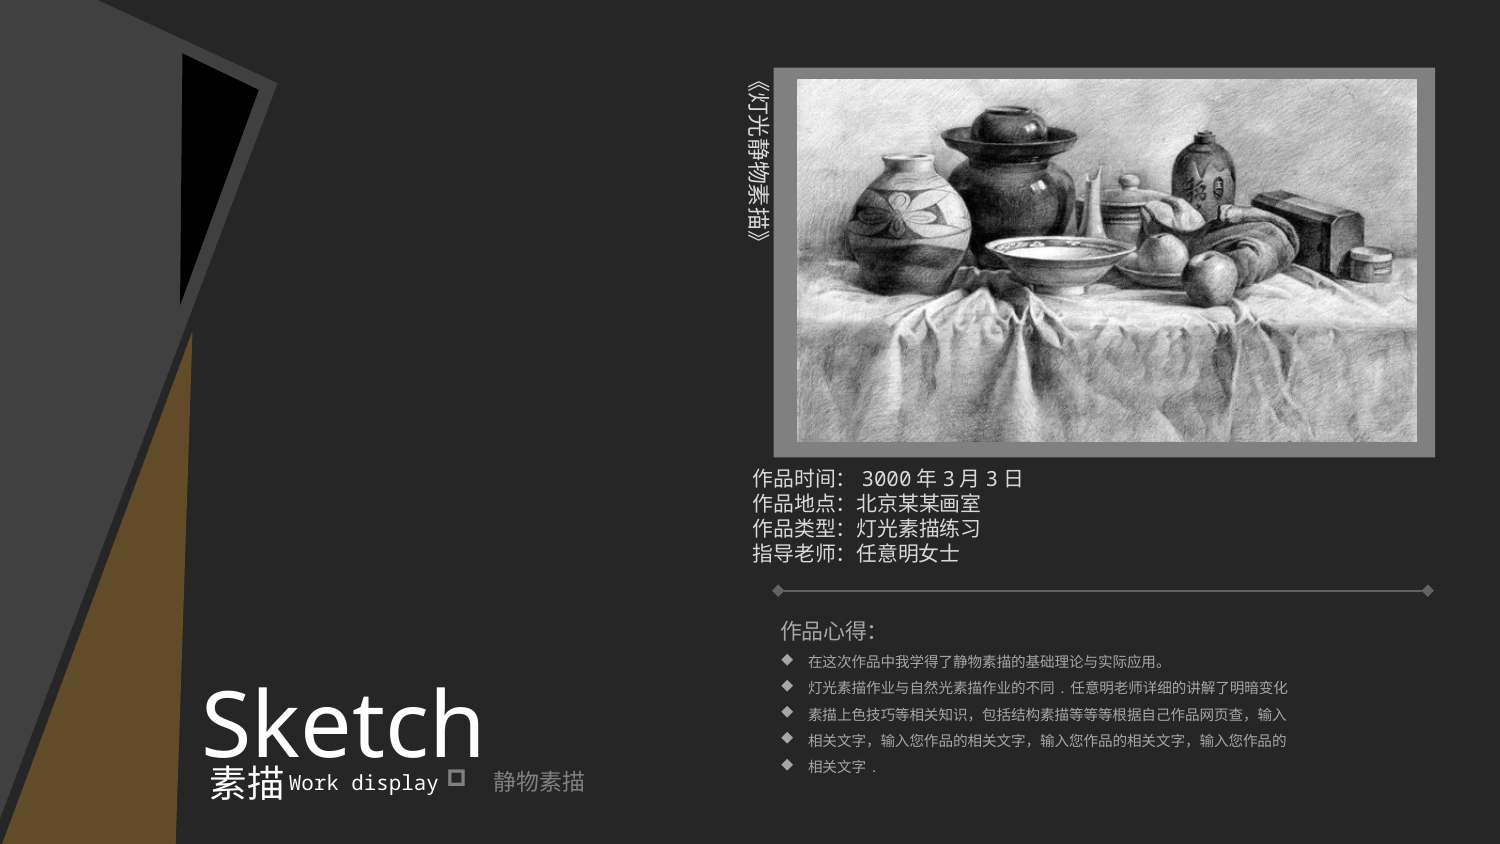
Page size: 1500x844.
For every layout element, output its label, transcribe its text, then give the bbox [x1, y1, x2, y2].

text_box 作品时间：3000年3月3日 作品地点：北京某某画室 作品类型：灯光素描练习 指导老师：任意明女士 [738, 458, 1039, 574]
text_box [0, 328, 195, 844]
text_box Sketch [186, 658, 502, 783]
text_box 作品心得： 在这次作品中我学得了静物素描的基础理论与实际应用。 灯光素描作业与自然光素描作业的不同.任意明老师详细的讲解了明暗变化 素描上色技巧等相关知识，包括结构素描等等等根据自己作品网页查，输入 相关文字，输入您作品的相关文字，输入您作品的相关文字，输入您作品的 相关文字. [765, 603, 1303, 810]
text_box 《灯光静物素描》 [722, 54, 781, 255]
picture [796, 78, 1417, 443]
text_box [177, 51, 261, 308]
text_box [0, 0, 280, 825]
text_box 静物素描 [431, 759, 601, 803]
text_box [0, 0, 1500, 844]
text_box [772, 65, 1437, 459]
text_box Work display [307, 783, 431, 802]
text_box 素描 [194, 752, 307, 844]
